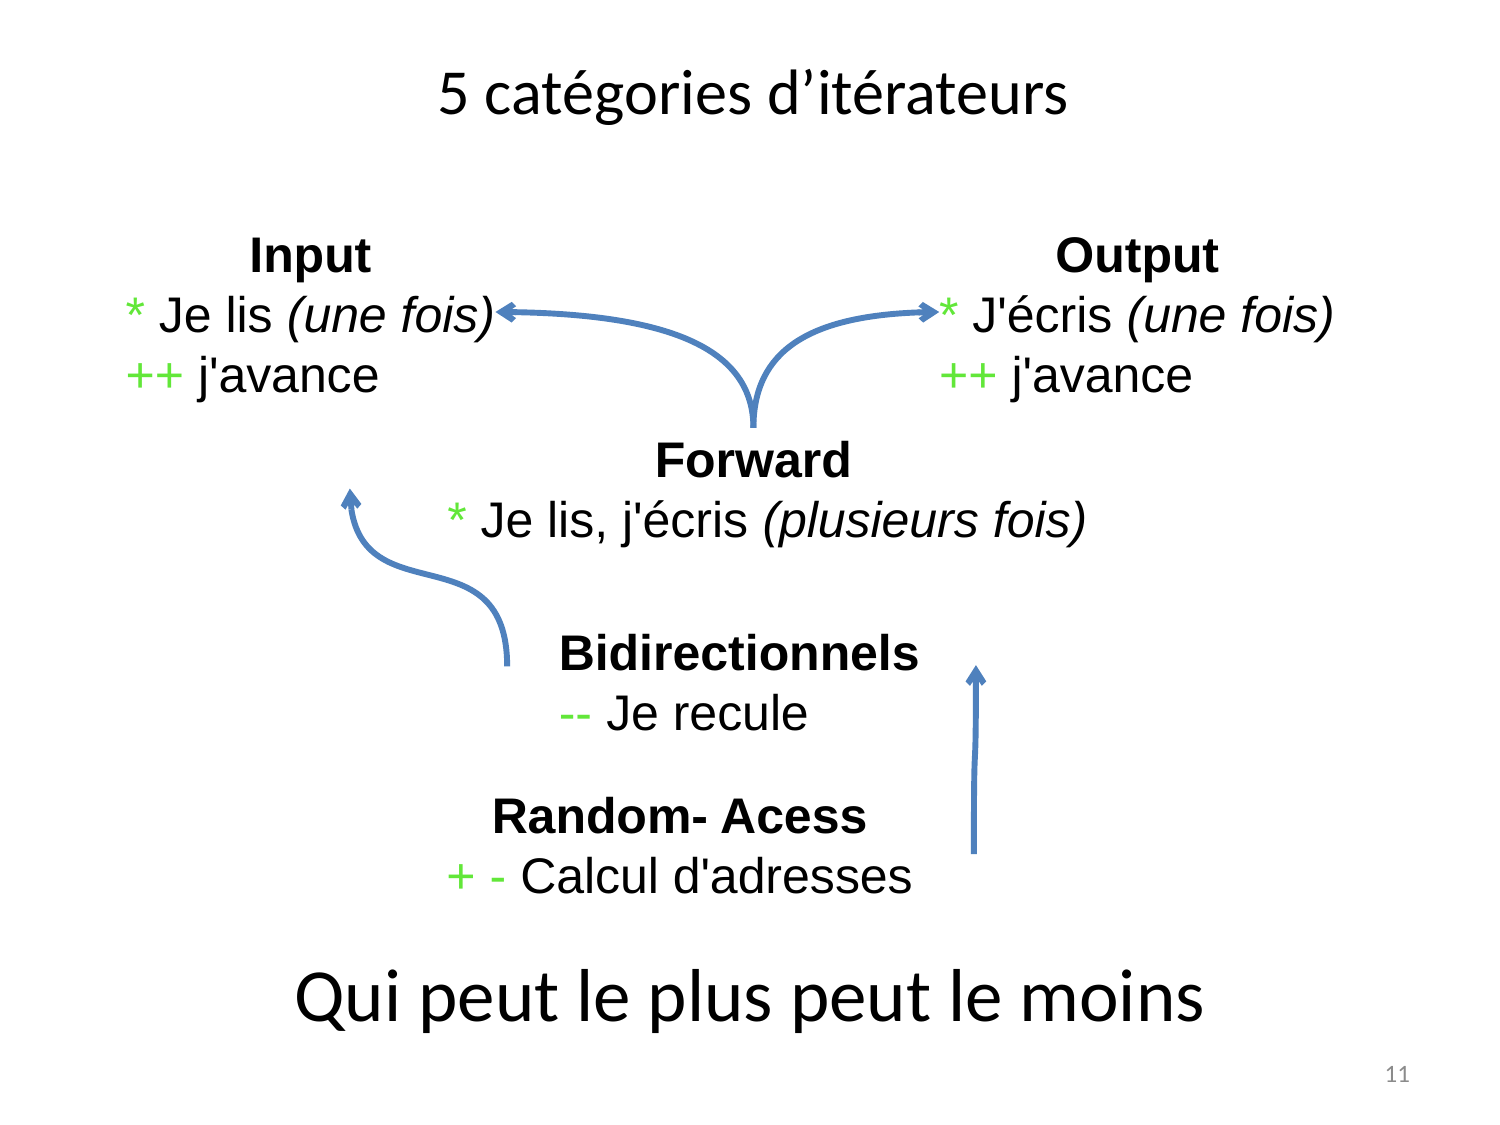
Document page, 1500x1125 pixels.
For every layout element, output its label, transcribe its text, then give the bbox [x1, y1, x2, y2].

list Qui peut le plus peut le moins [17, 172, 1483, 1083]
slide_number 11 [1074, 1042, 1425, 1103]
title 5 catégories d’itérateurs [78, 42, 1429, 135]
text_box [123, 221, 1338, 900]
